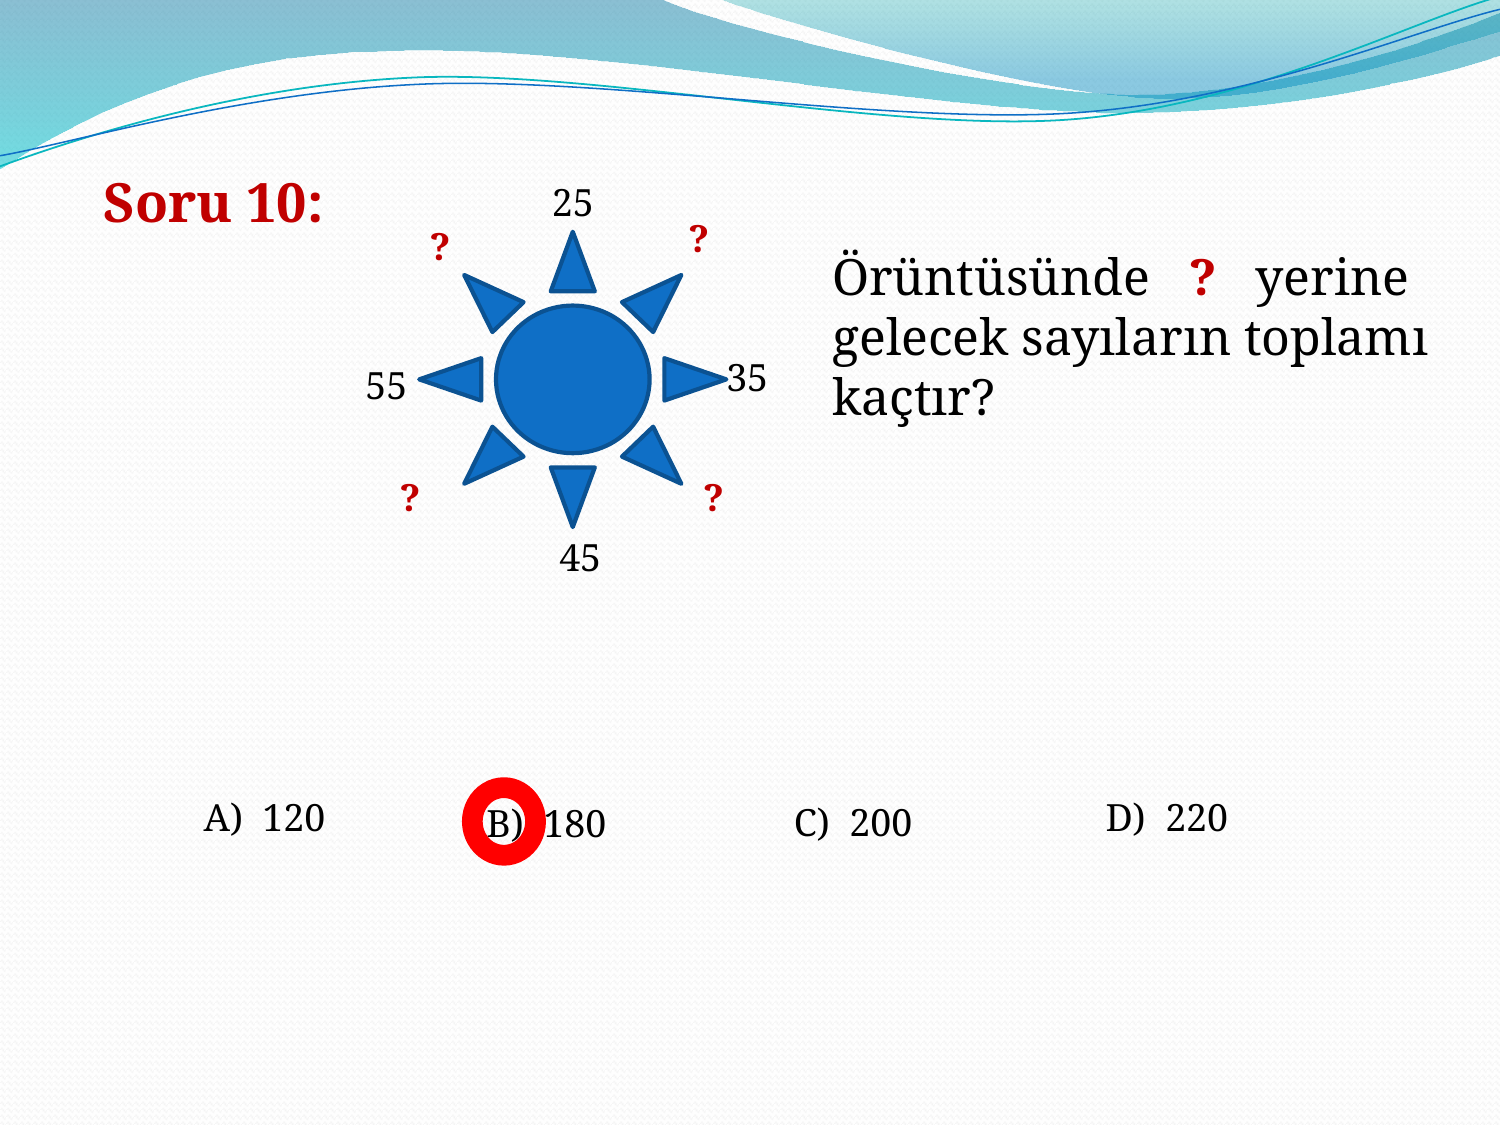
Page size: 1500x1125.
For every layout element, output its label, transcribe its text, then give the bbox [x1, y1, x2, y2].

text_box [462, 424, 526, 486]
text_box A) 120 [188, 786, 341, 847]
text_box [493, 303, 652, 456]
text_box ? [415, 215, 466, 276]
text_box ? [385, 467, 436, 527]
list Soru 10: [88, 160, 1439, 657]
text_box 45 [544, 527, 617, 587]
text_box 35 [711, 346, 783, 407]
text_box C) 200 [779, 791, 928, 851]
text_box ? [673, 207, 734, 268]
text_box Örüntüsünde ? yerine gelecek sayıların toplamı kaçtır? [817, 238, 1483, 433]
text_box [662, 356, 711, 403]
text_box [548, 465, 597, 527]
text_box [619, 424, 678, 485]
text_box [619, 273, 684, 335]
text_box ? [678, 467, 749, 527]
text_box B) 180 [483, 799, 525, 844]
text_box [461, 777, 546, 866]
text_box [548, 229, 597, 294]
text_box D) 220 [1090, 786, 1244, 847]
text_box [423, 356, 484, 403]
text_box 25 [537, 171, 609, 231]
text_box [462, 273, 526, 335]
text_box B) 180 [535, 792, 622, 853]
text_box 55 [350, 355, 423, 415]
